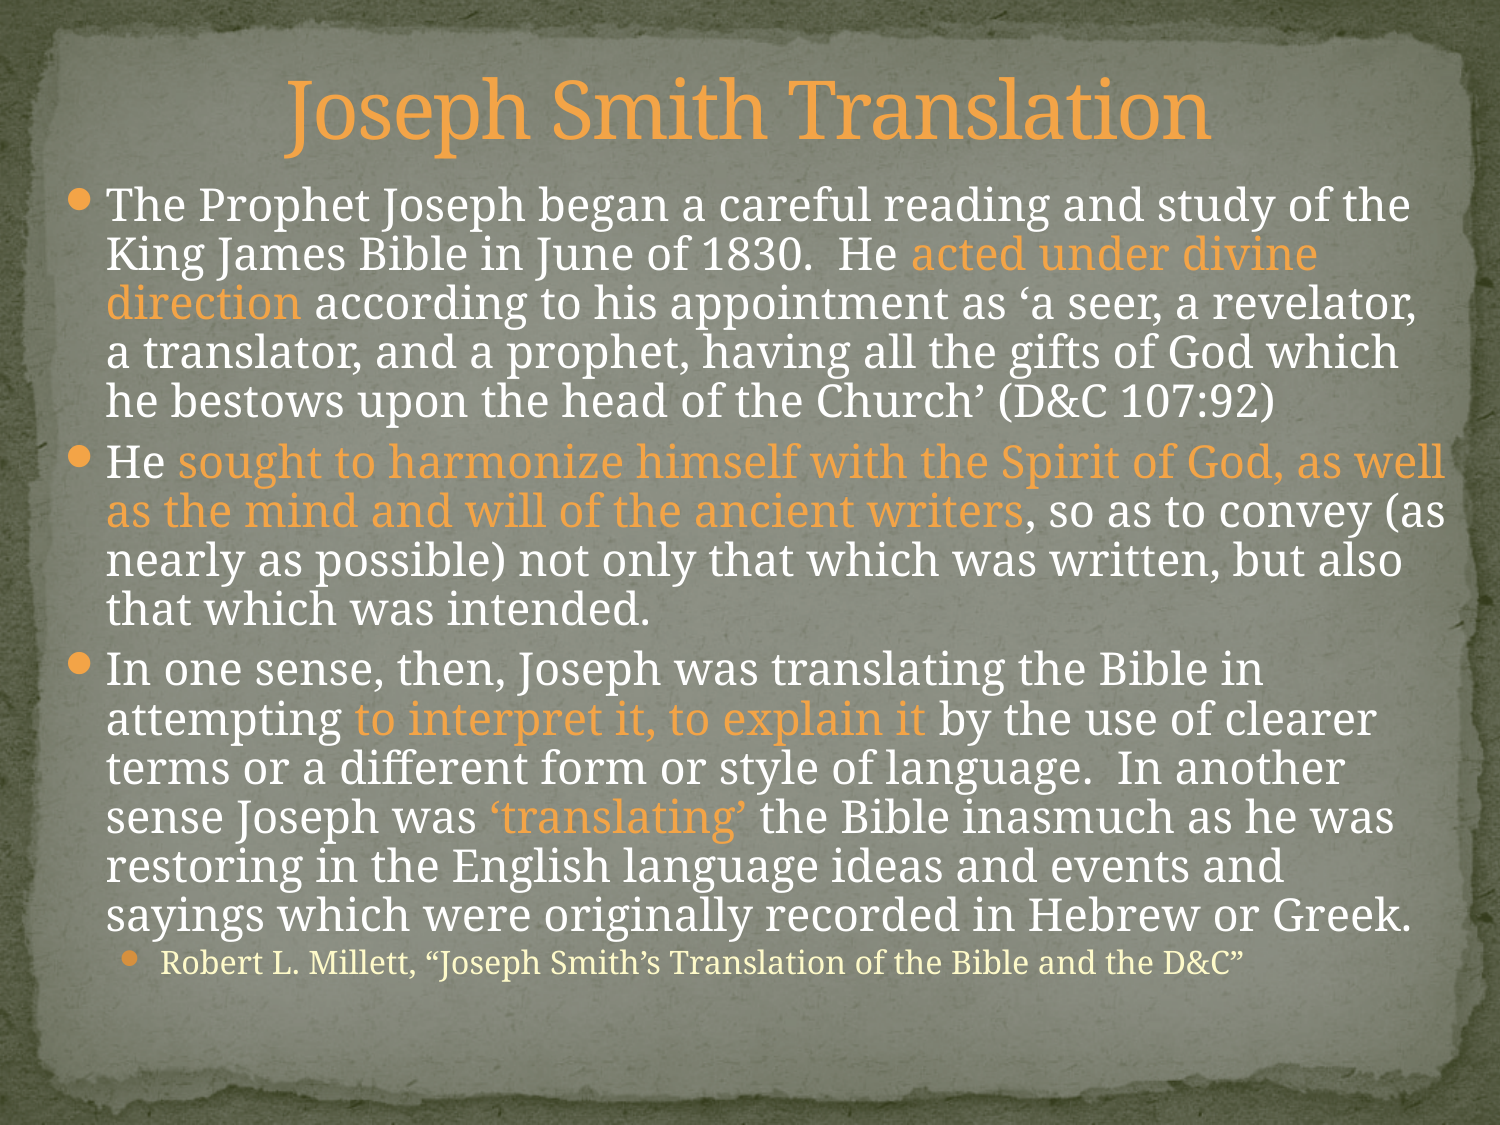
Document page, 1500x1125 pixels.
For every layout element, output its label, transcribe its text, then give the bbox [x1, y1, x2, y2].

list The Prophet Joseph began a careful reading and study of the King James Bible in June of 1830. He acted under divine direction according to his appointment as ‘a seer, a revelator, a translator, and a prophet, having all the gifts of God which he bestows upon the head of the Church’ (D&C 107:92) He sought to harmonize himself with the Spirit of God, as well as the mind and will of the ancient writers, so as to convey (as nearly as possible) not only that which was written, but also that which was intended. In one sense, then, Joseph was translating the Bible in attempting to interpret it, to explain it by the use of clearer terms or a different form or style of language. In another sense Joseph was ‘translating’ the Bible inasmuch as he was restoring in the English language ideas and events and sayings which were originally recorded in Hebrew or Greek. Robert L. Millett, “Joseph Smith’s Translation of the Bible and the D&C” [50, 174, 1463, 1000]
title Joseph Smith Translation [112, 49, 1388, 163]
